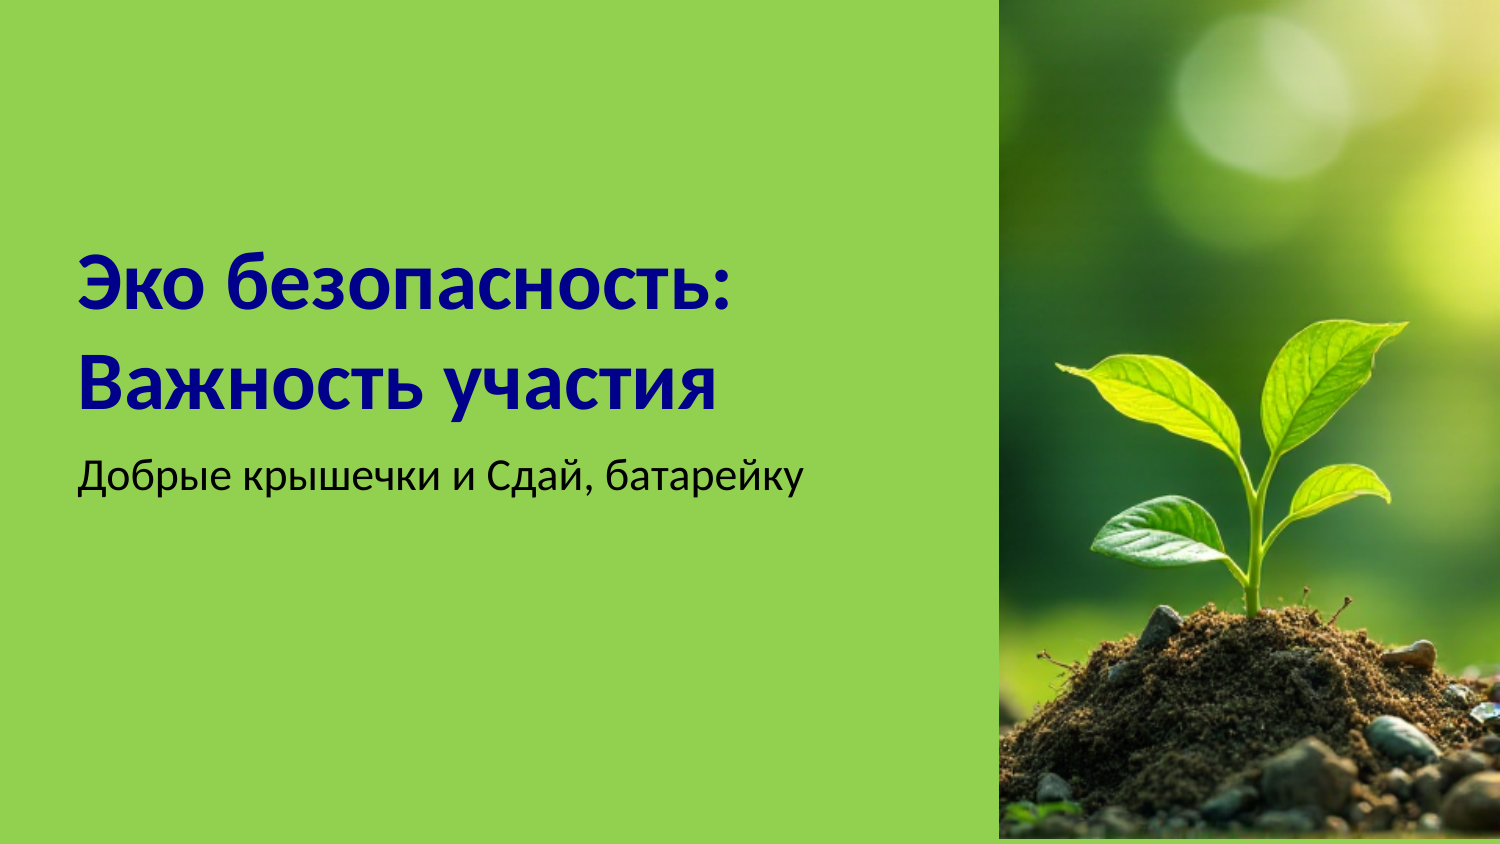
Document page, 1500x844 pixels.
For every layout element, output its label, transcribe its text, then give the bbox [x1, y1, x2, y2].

text_box Эко безопасность: Важность участия [62, 218, 938, 434]
picture [999, 0, 1500, 840]
text_box Добрые крышечки и Сдай, батарейку [62, 437, 938, 508]
